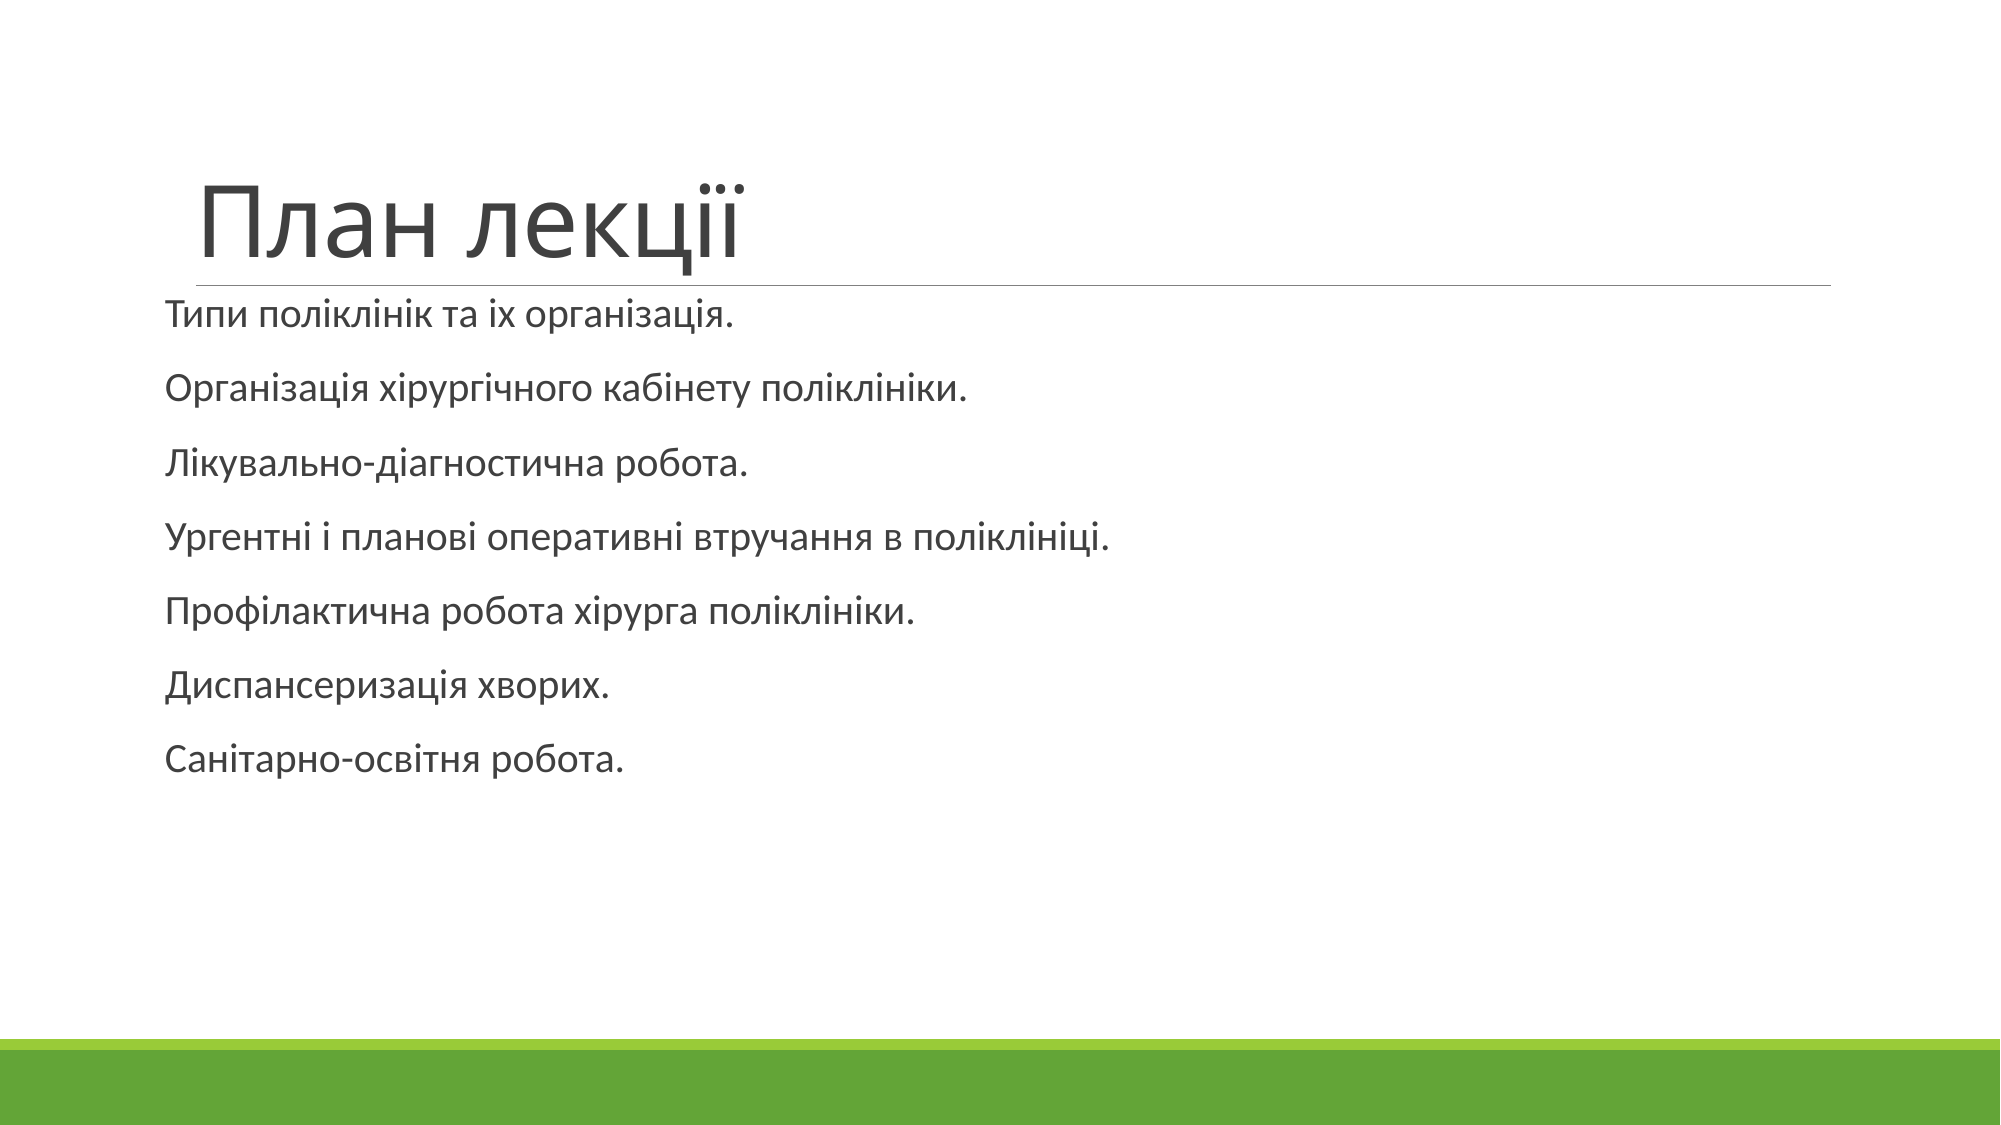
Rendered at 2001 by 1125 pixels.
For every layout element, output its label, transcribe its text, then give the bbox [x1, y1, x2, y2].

list Типи поліклінік та іх організація. Організація хірургічного кабінету поліклініки. Лікувально-діагностична робота. Ургентні і планові оперативні втручання в поліклініці. Профілактична робота хірурга поліклініки. Диспансеризація хворих. Санітарно-освітня робота. [149, 284, 1849, 1049]
title План лекції [180, 47, 1830, 284]
